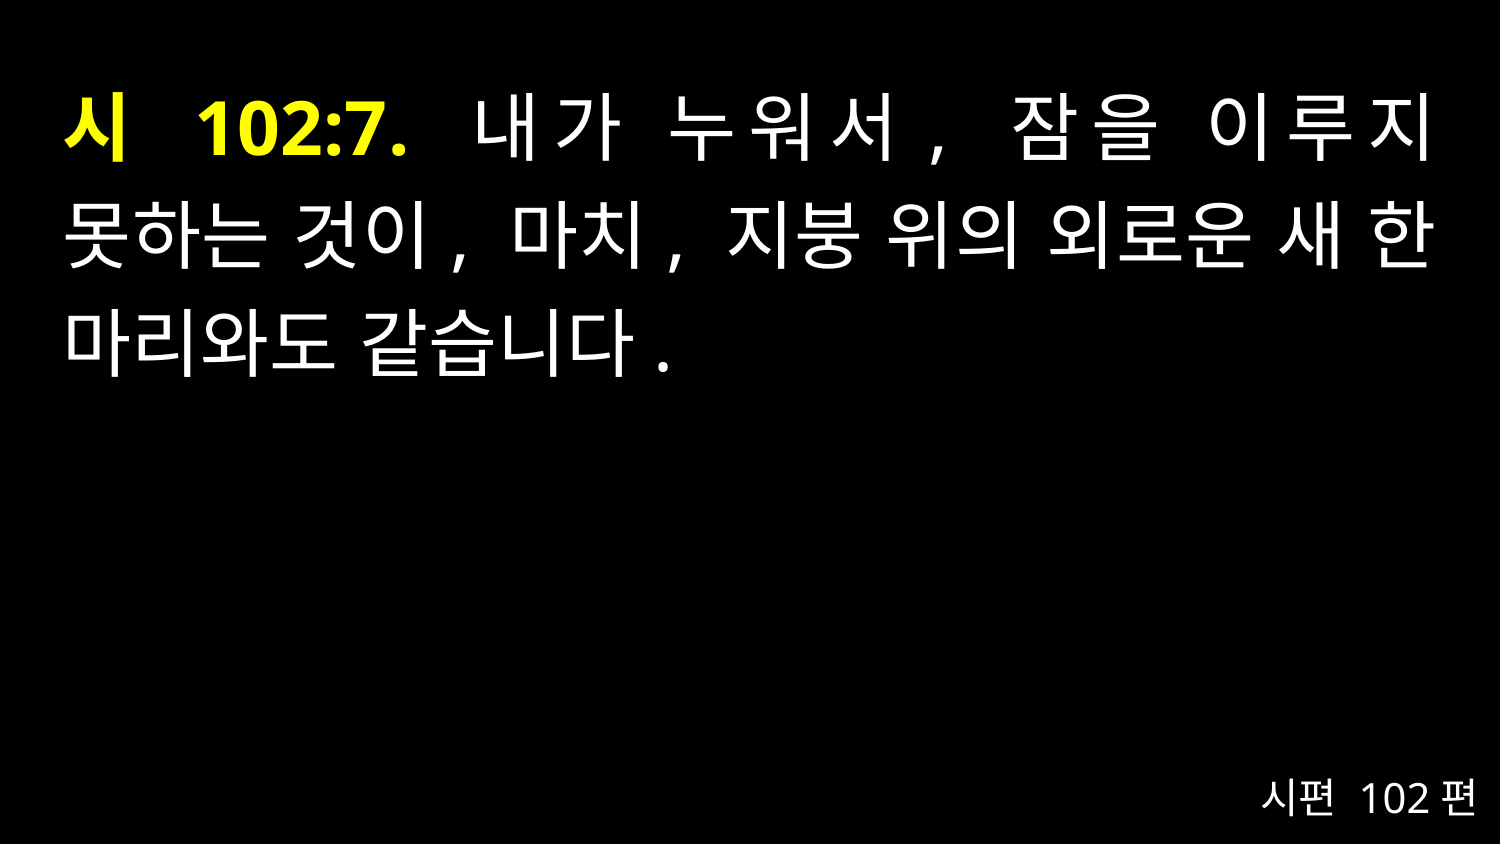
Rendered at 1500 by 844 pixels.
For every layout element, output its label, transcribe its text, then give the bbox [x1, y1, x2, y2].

title 시 102:7. 내가 누워서, 잠을 이루지 못하는 것이, 마치, 지붕 위의 외로운 새 한 마리와도 같습니다. [0, 0, 1500, 844]
subtitle 시편 102편 [916, 770, 1500, 844]
